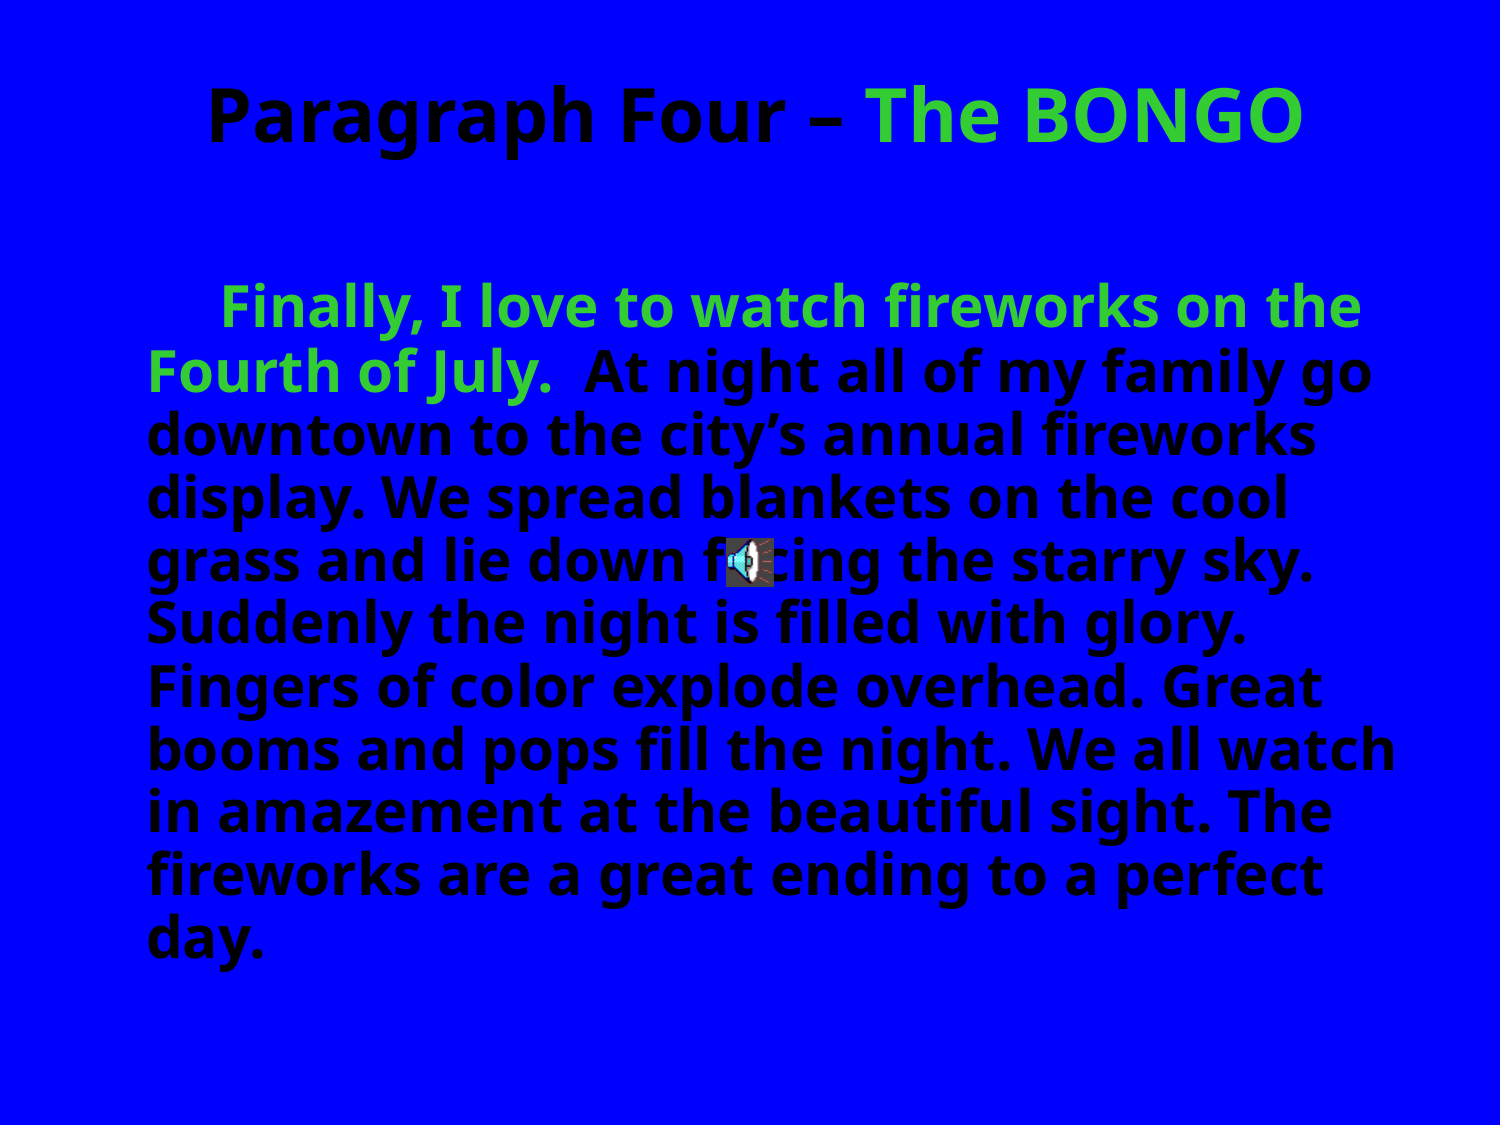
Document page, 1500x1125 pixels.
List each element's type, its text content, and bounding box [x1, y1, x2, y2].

title Paragraph Four – The BONGO [125, 50, 1388, 175]
picture [724, 537, 776, 588]
list Finally, I love to watch fireworks on the Fourth of July. At night all of my family go downtown to the city’s annual fireworks display. We spread blankets on the cool grass and lie down facing the starry sky. Suddenly the night is filled with glory. Fingers of color explode overhead. Great booms and pops fill the night. We all watch in amazement at the beautiful sight. The fireworks are a great ending to a perfect day. [75, 262, 1425, 1005]
